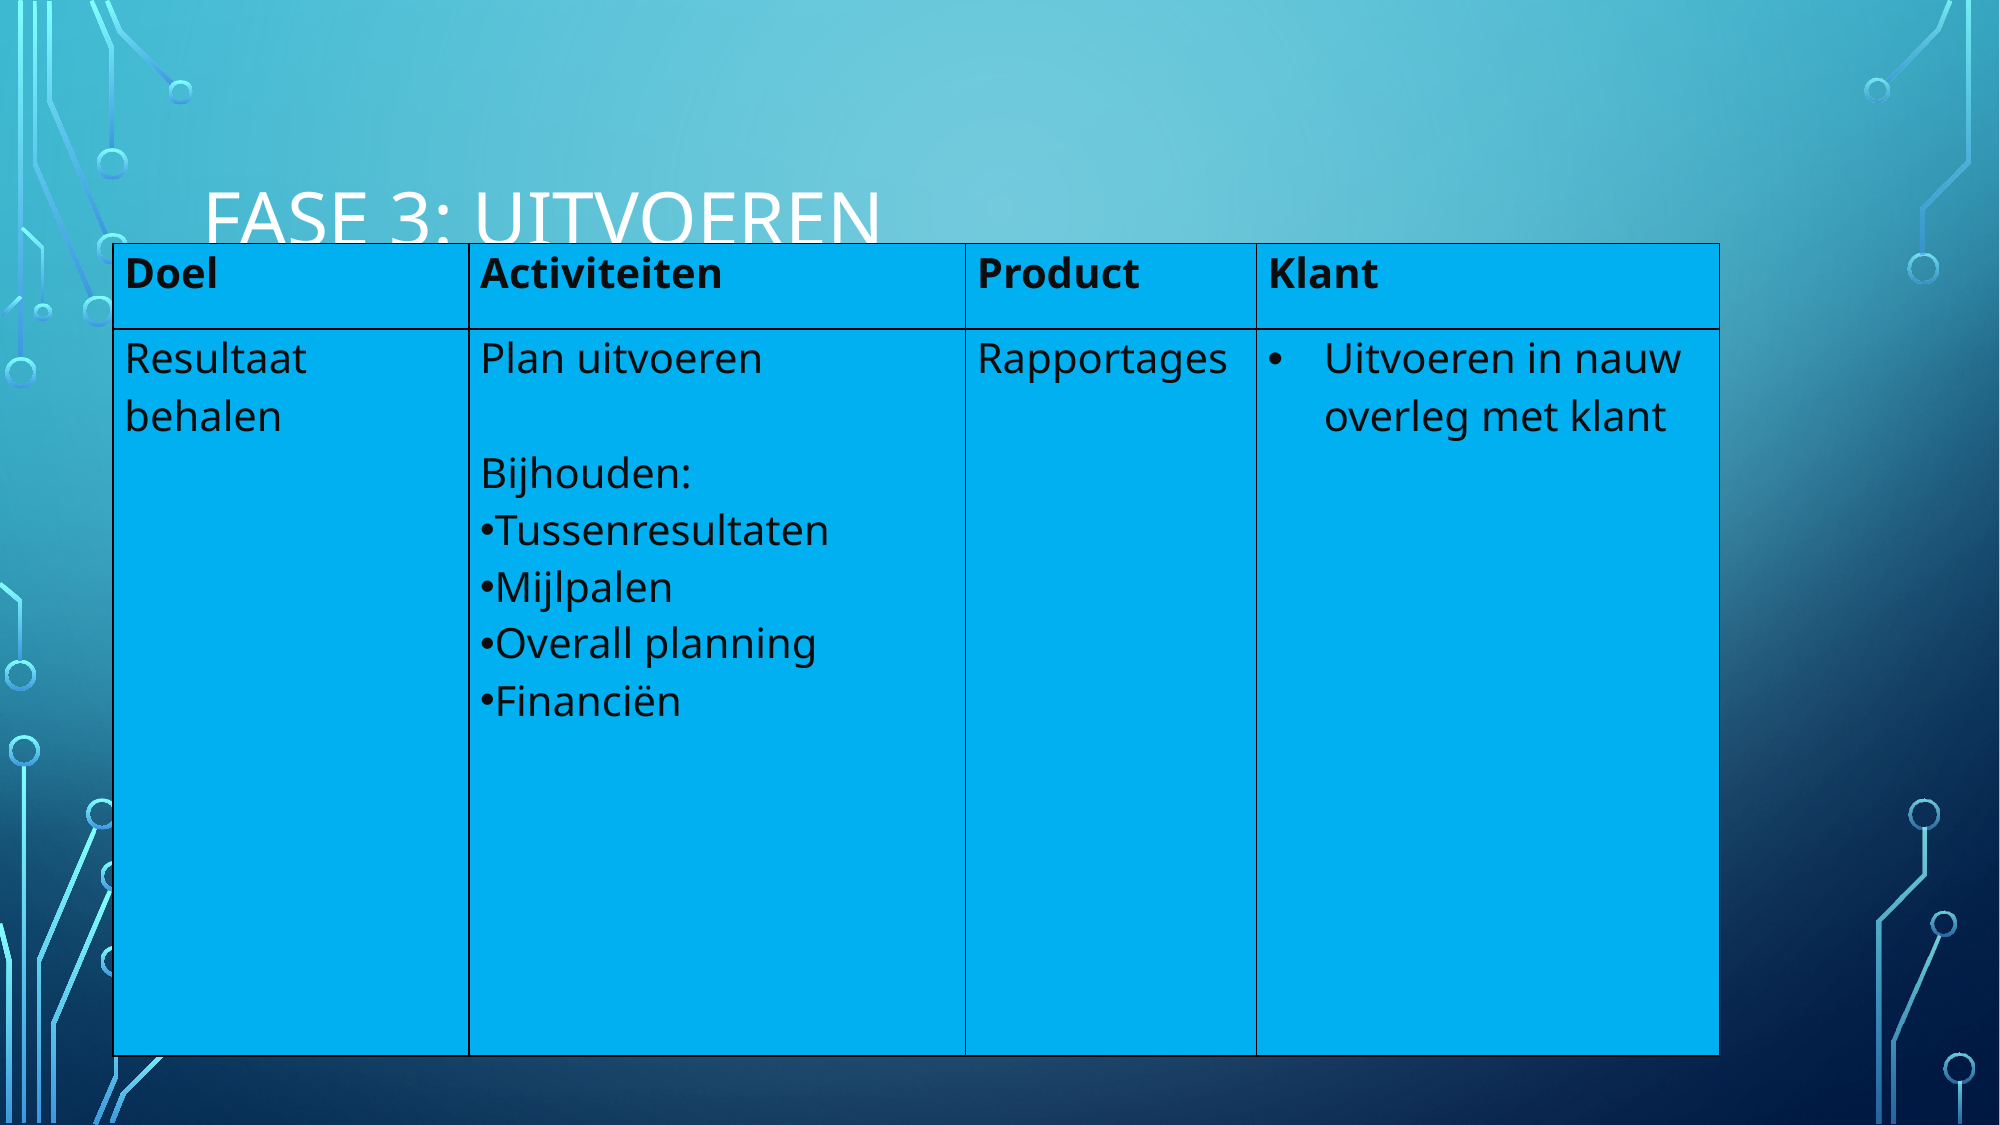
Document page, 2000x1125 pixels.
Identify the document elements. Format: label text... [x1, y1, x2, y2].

table_cell Plan uitvoeren Bijhouden: Tussenresultaten Mijlpalen Overall planning Financiën [470, 330, 965, 1055]
table_cell Uitvoeren in nauw overleg met klant [1257, 330, 1719, 1055]
table_cell Rapportages [966, 330, 1256, 1055]
table_header Activiteiten [470, 244, 965, 328]
table_header Doel [114, 244, 468, 328]
table_header Klant [1257, 244, 1719, 328]
table_cell Resultaat behalen [114, 330, 468, 1055]
table_header Product [966, 244, 1256, 328]
title Fase 3: uitvoeren [187, 101, 1812, 344]
